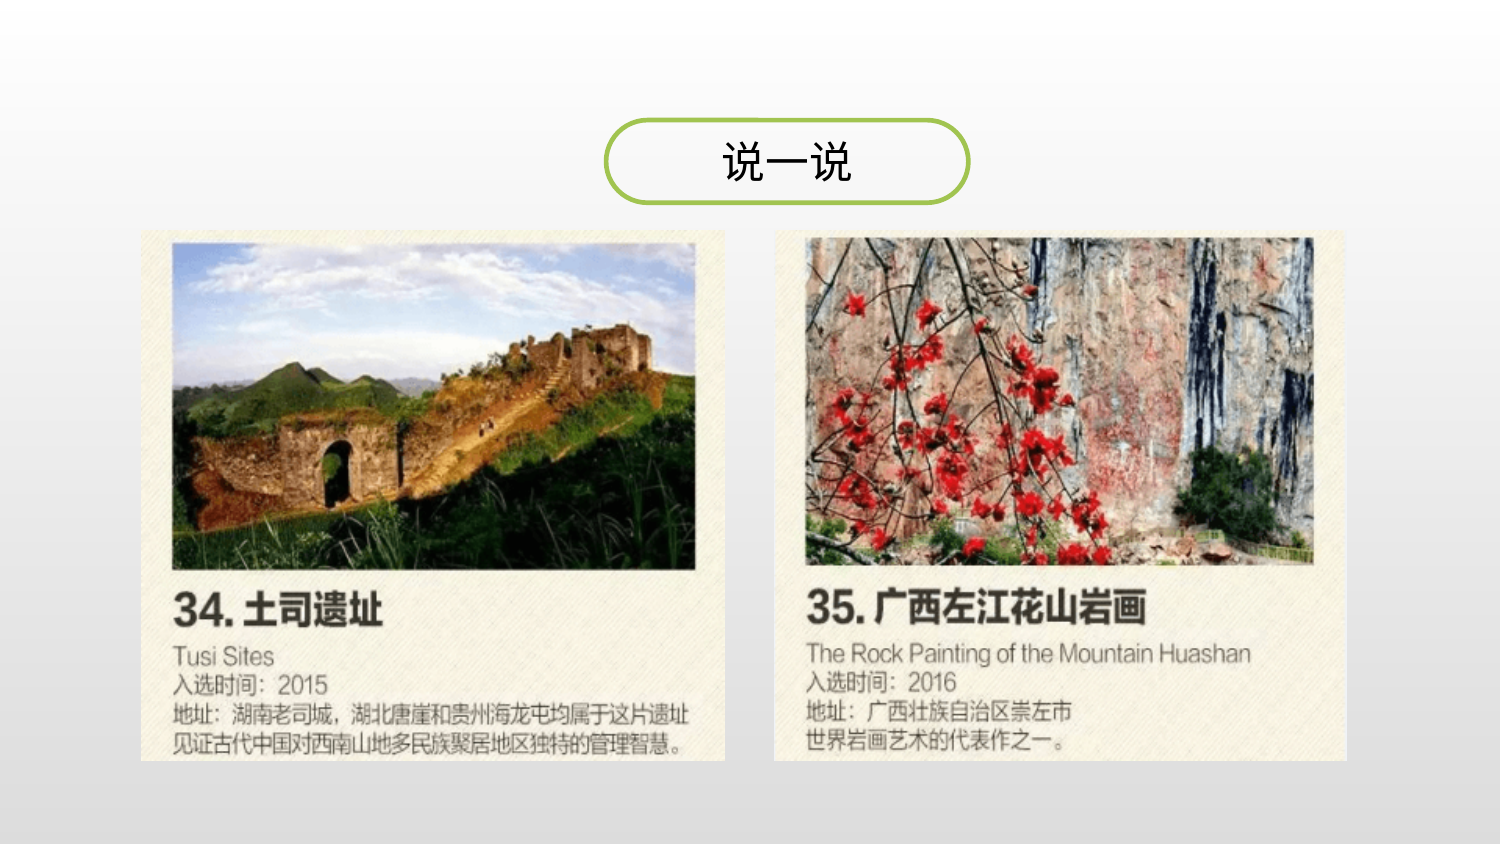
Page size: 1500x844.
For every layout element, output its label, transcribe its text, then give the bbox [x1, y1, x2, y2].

picture [140, 230, 725, 761]
picture [774, 230, 1347, 761]
text_box 说一说 [605, 119, 970, 204]
